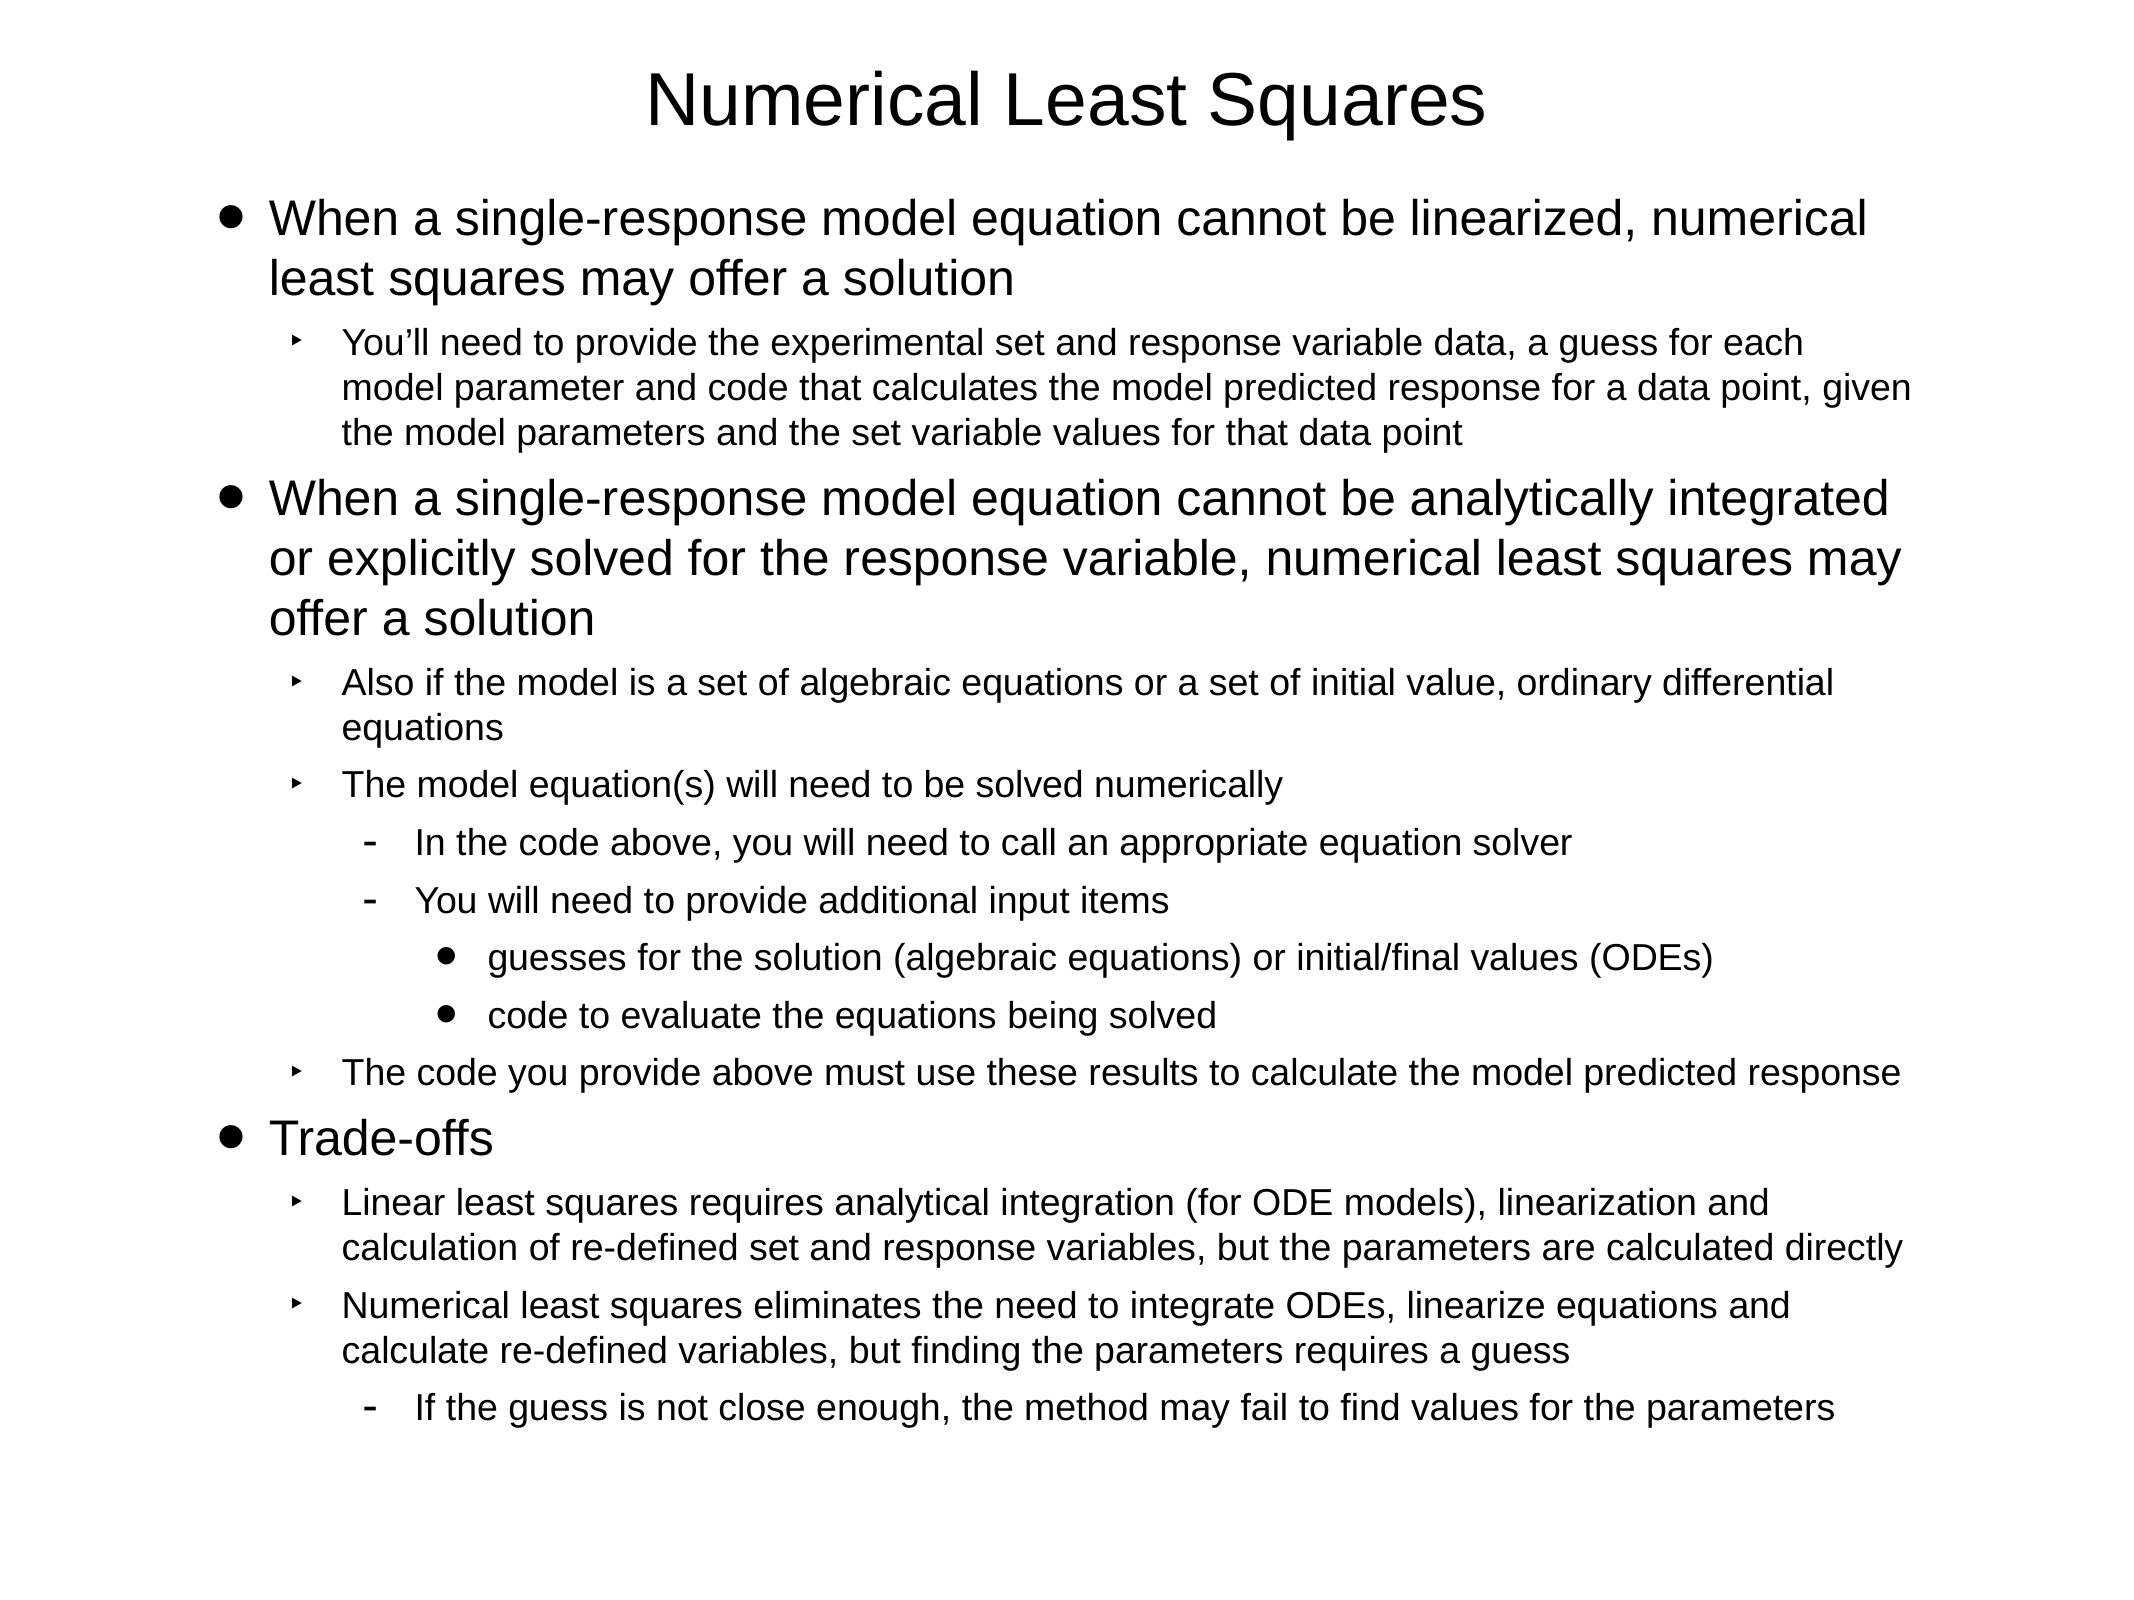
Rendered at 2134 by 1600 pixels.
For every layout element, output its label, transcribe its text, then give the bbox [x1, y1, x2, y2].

list When a single-response model equation cannot be linearized, numerical least squares may offer a solution You’ll need to provide the experimental set and response variable data, a guess for each model parameter and code that calculates the model predicted response for a data point, given the model parameters and the set variable values for that data point When a single-response model equation cannot be analytically integrated or explicitly solved for the response variable, numerical least squares may offer a solution Also if the model is a set of algebraic equations or a set of initial value, ordinary differential equations The model equation(s) will need to be solved numerically In the code above, you will need to call an appropriate equation solver You will need to provide additional input items guesses for the solution (algebraic equations) or initial/final values (ODEs) code to evaluate the equations being solved The code you provide above must use these results to calculate the model predicted response Trade-offs Linear least squares requires analytical integration (for ODE models), linearization and calculation of re-defined set and response variables, but the parameters are calculated directly Numerical least squares eliminates the need to integrate ODEs, linearize equations and calculate re-defined variables, but finding the parameters requires a guess If the guess is not close enough, the method may fail to find values for the parameters [208, 177, 1925, 1463]
title Numerical Least Squares [208, 41, 1925, 177]
